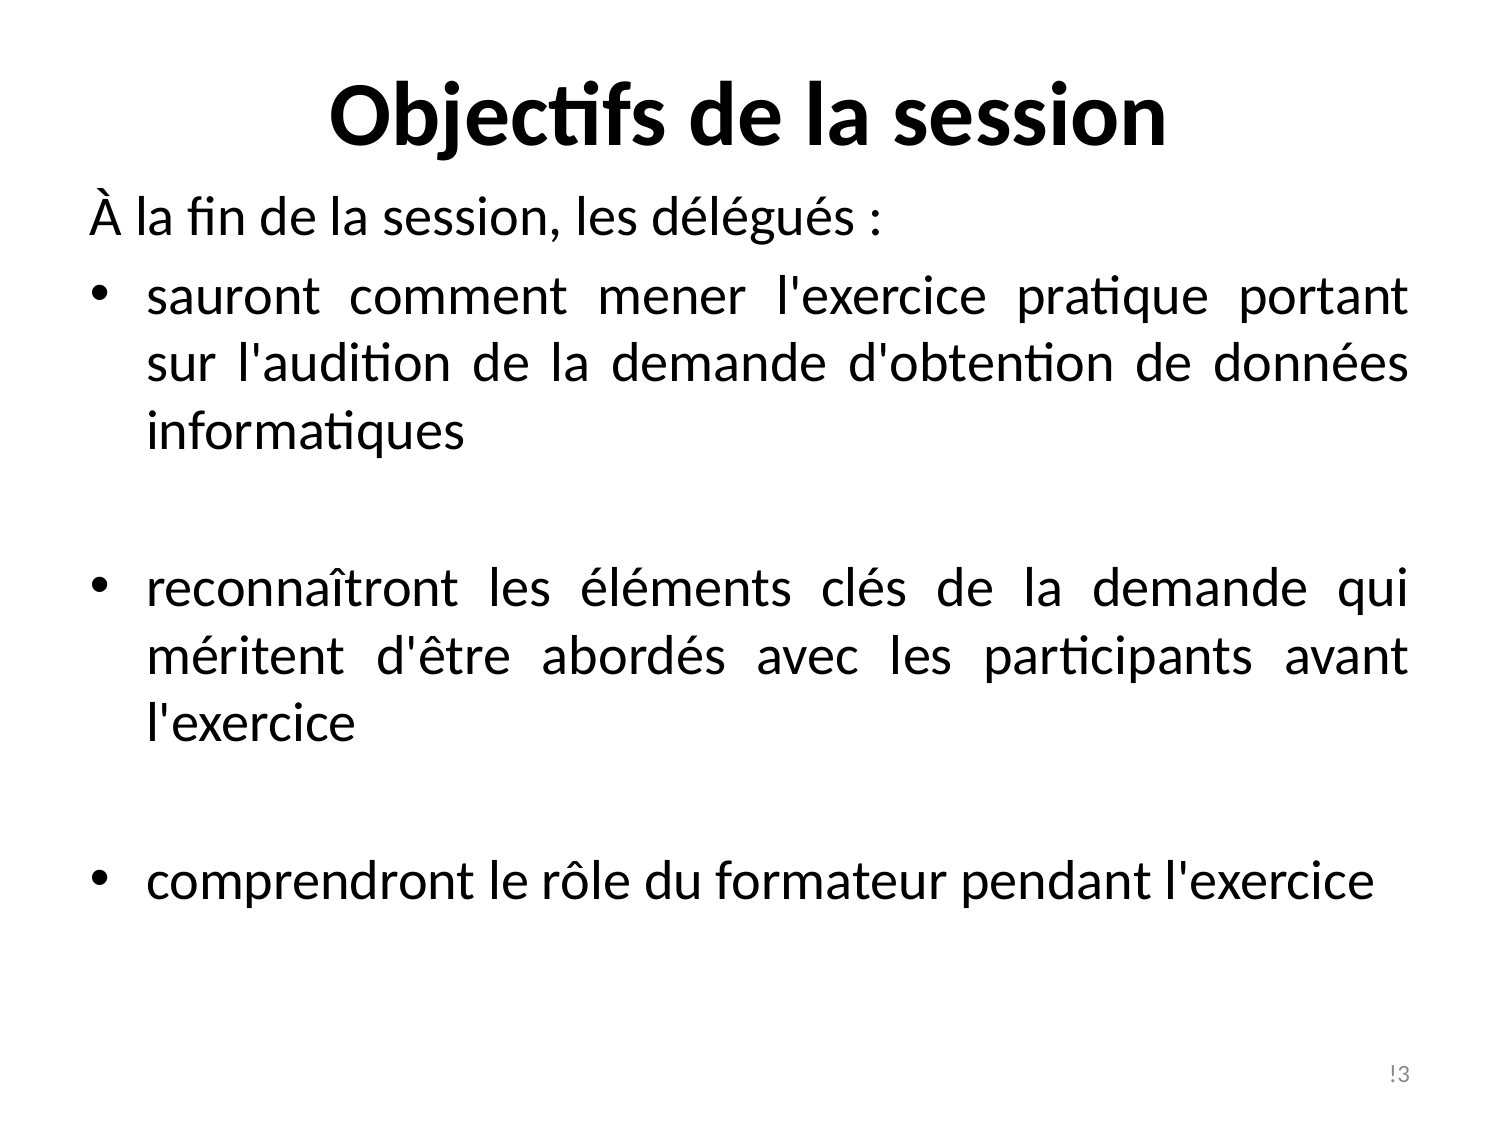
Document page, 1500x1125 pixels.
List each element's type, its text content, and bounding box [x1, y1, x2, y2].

slide_number !3 [1074, 1042, 1425, 1103]
title Objectifs de la session [75, 45, 1425, 171]
text_box À la fin de la session, les délégués : sauront comment mener l'exercice pratique portant sur l'audition de la demande d'obtention de données informatiques reconnaîtront les éléments clés de la demande qui méritent d'être abordés avec les participants avant l'exercice comprendront le rôle du formateur pendant l'exercice [74, 171, 1425, 1048]
